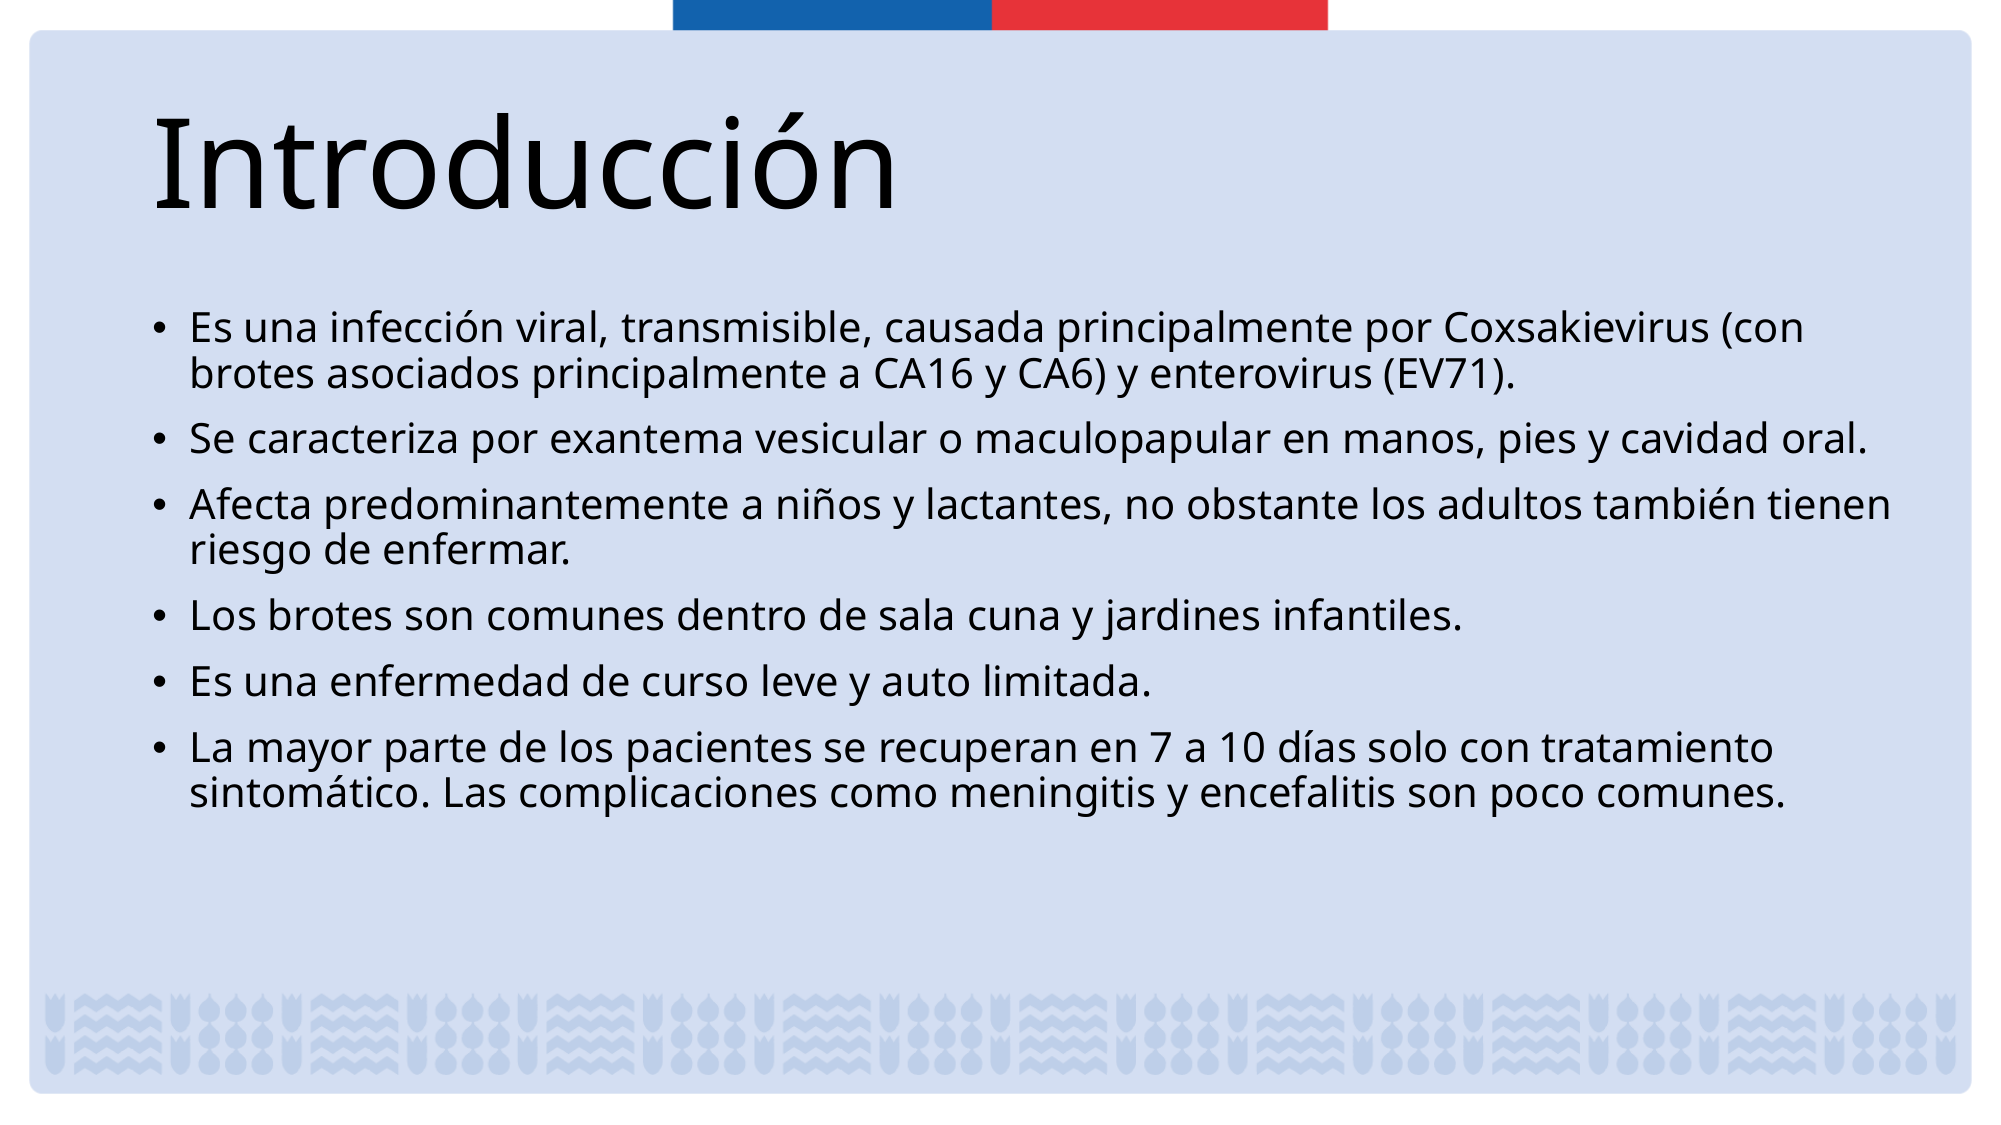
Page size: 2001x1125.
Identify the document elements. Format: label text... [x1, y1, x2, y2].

picture [0, 0, 2001, 1125]
title Introducción [137, 59, 1863, 278]
list Es una infección viral, transmisible, causada principalmente por Coxsakievirus (con brotes asociados principalmente a CA16 y CA6) y enterovirus (EV71). Se caracteriza por exantema vesicular o maculopapular en manos, pies y cavidad oral. Afecta predominantemente a niños y lactantes, no obstante los adultos también tienen riesgo de enfermar. Los brotes son comunes dentro de sala cuna y jardines infantiles. Es una enfermedad de curso leve y auto limitada. La mayor parte de los pacientes se recuperan en 7 a 10 días solo con tratamiento sintomático. Las complicaciones como meningitis y encefalitis son poco comunes. [137, 299, 1923, 1014]
